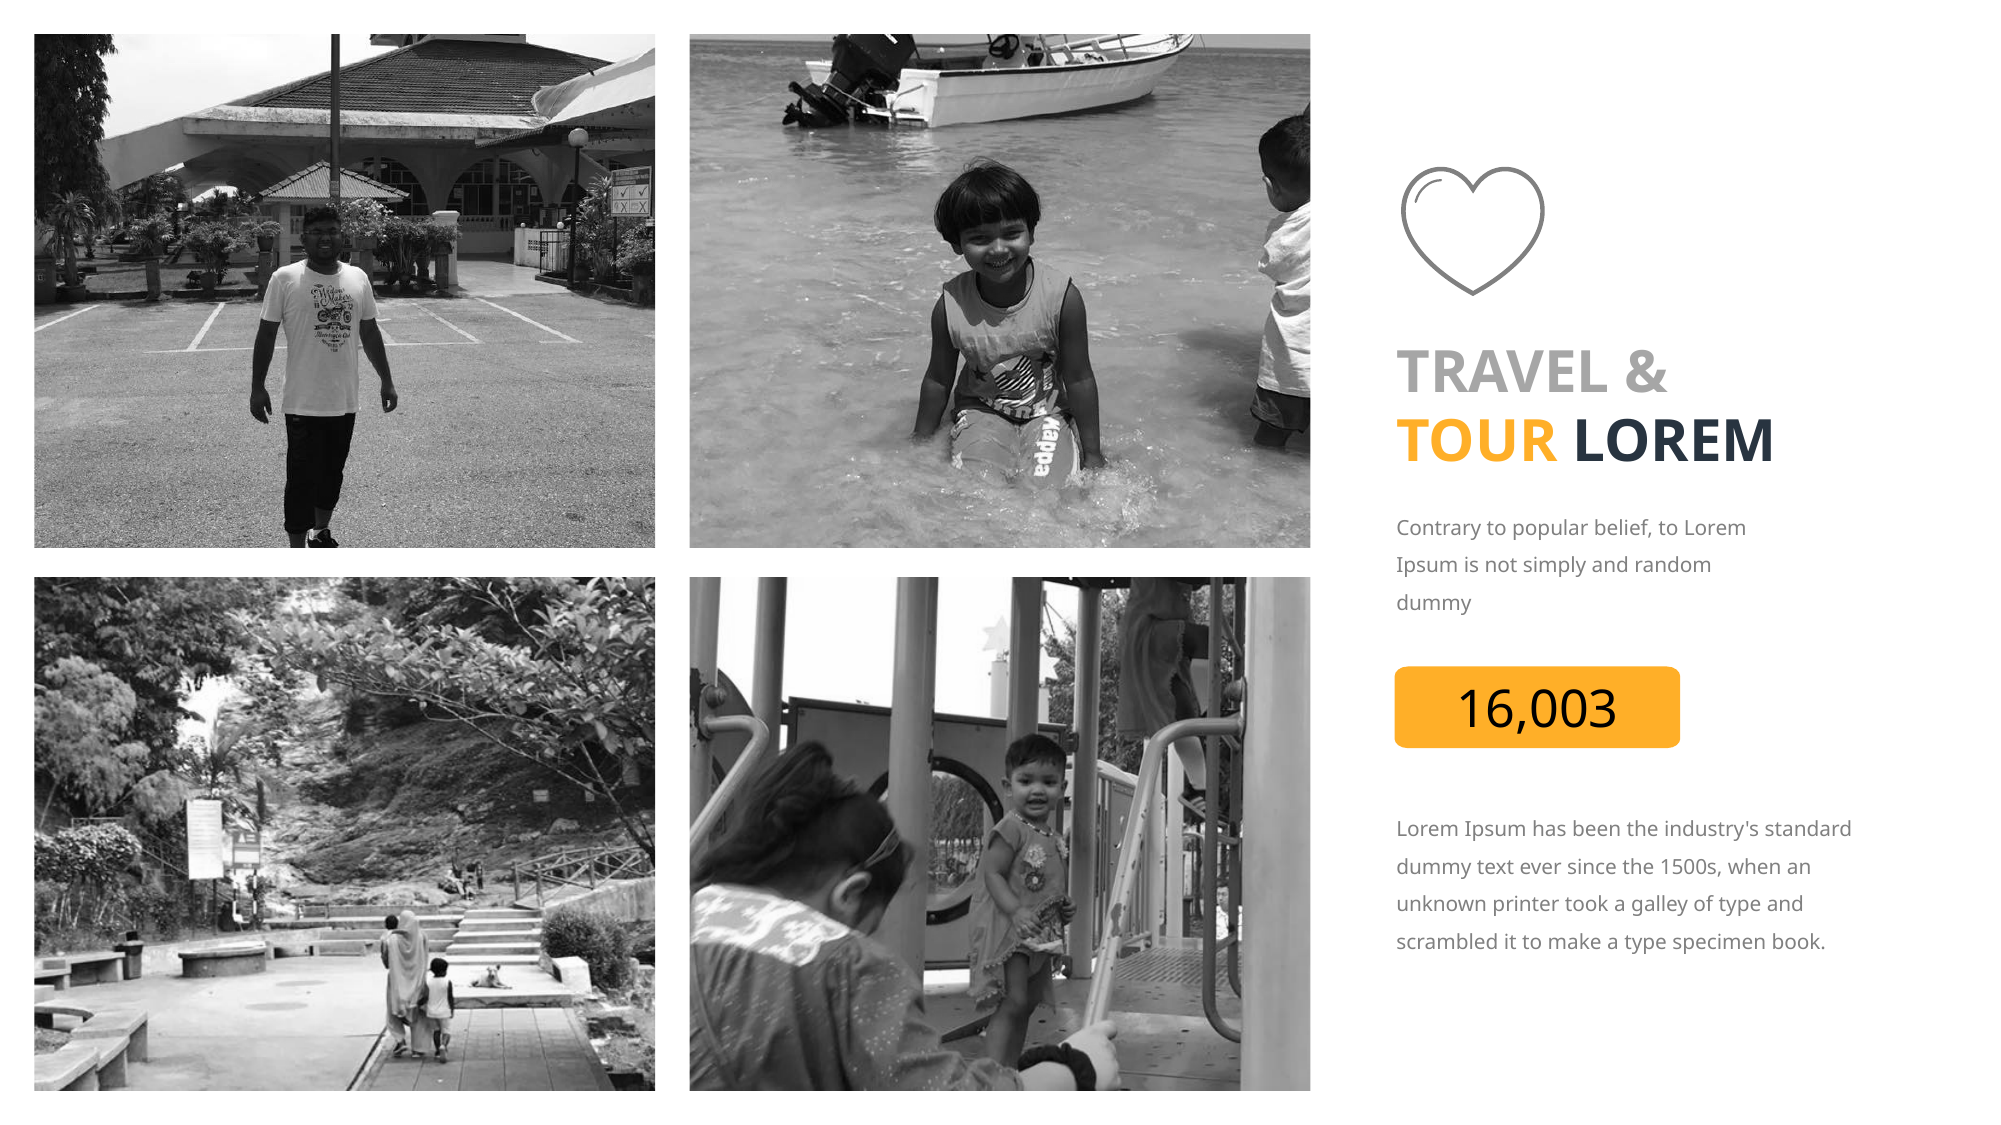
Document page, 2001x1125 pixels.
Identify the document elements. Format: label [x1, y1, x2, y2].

picture [689, 576, 1311, 1091]
picture [34, 34, 656, 548]
text_box [1381, 166, 1900, 959]
picture [689, 34, 1311, 548]
picture [34, 576, 656, 1091]
